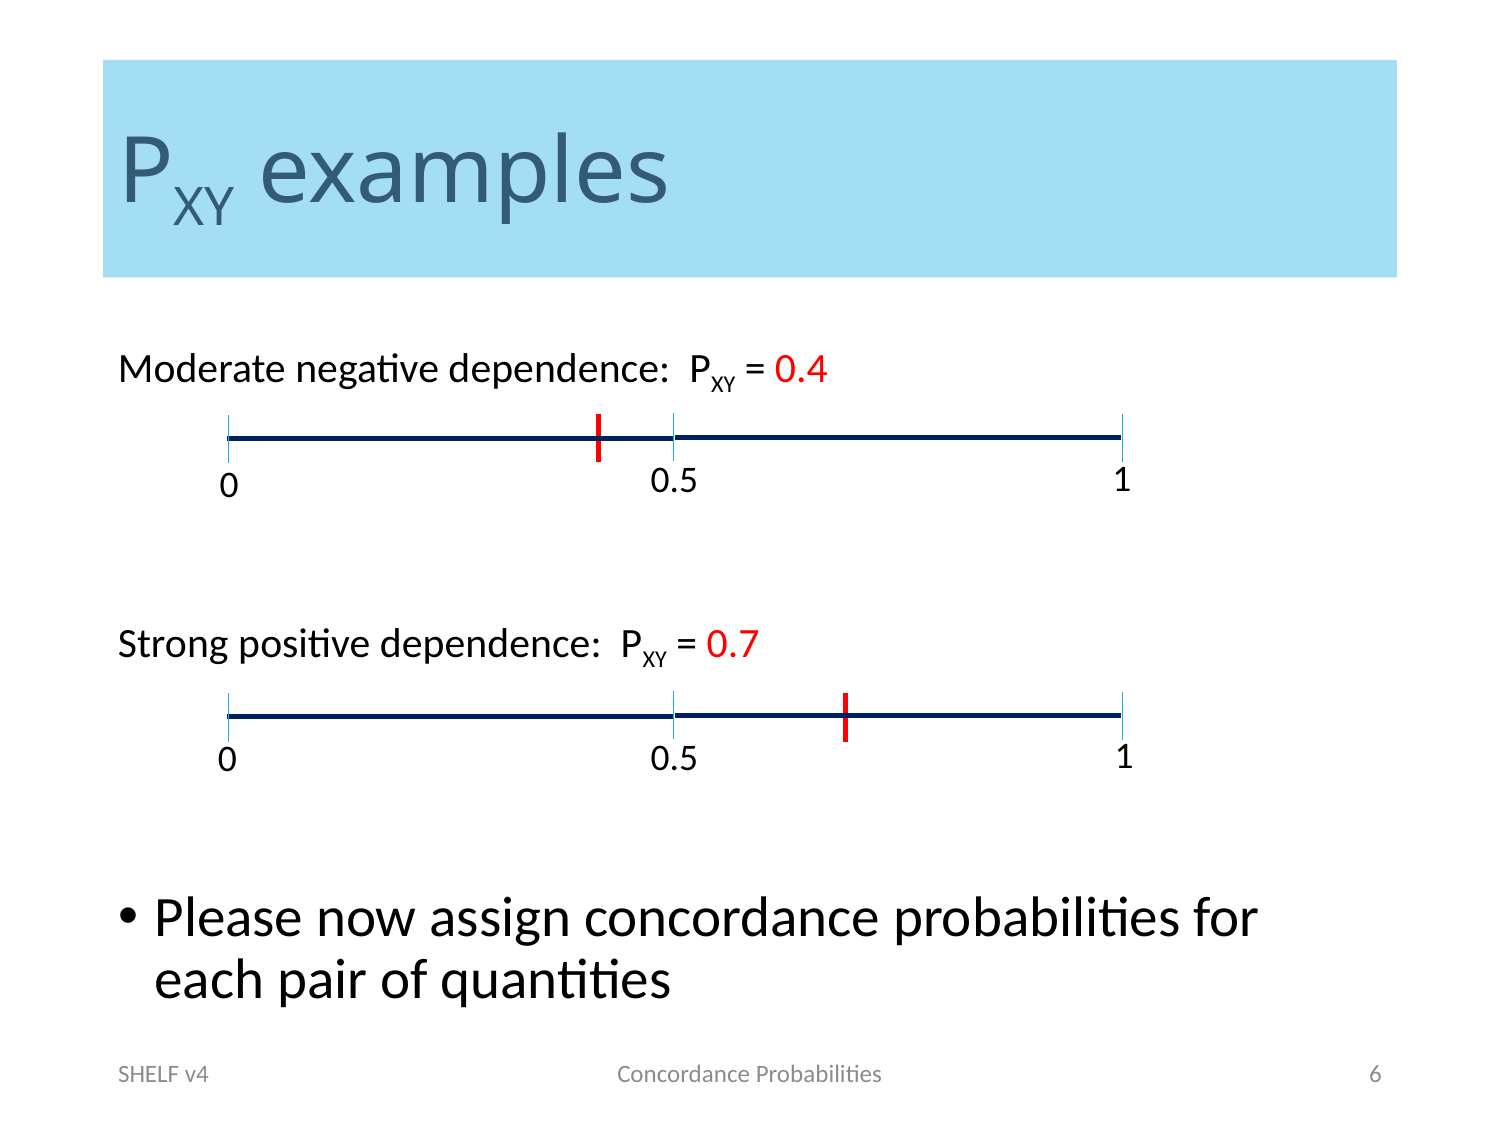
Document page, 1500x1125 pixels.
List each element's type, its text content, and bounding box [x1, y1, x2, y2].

footer Concordance Probabilities [496, 1042, 1004, 1103]
title PXY examples [103, 59, 1397, 278]
list Please now assign concordance probabilities for each pair of quantities [103, 299, 1397, 1025]
slide_number 6 [1059, 1042, 1397, 1103]
slide_number SHELF v4 [103, 1042, 441, 1103]
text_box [103, 607, 1167, 788]
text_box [103, 333, 1161, 513]
